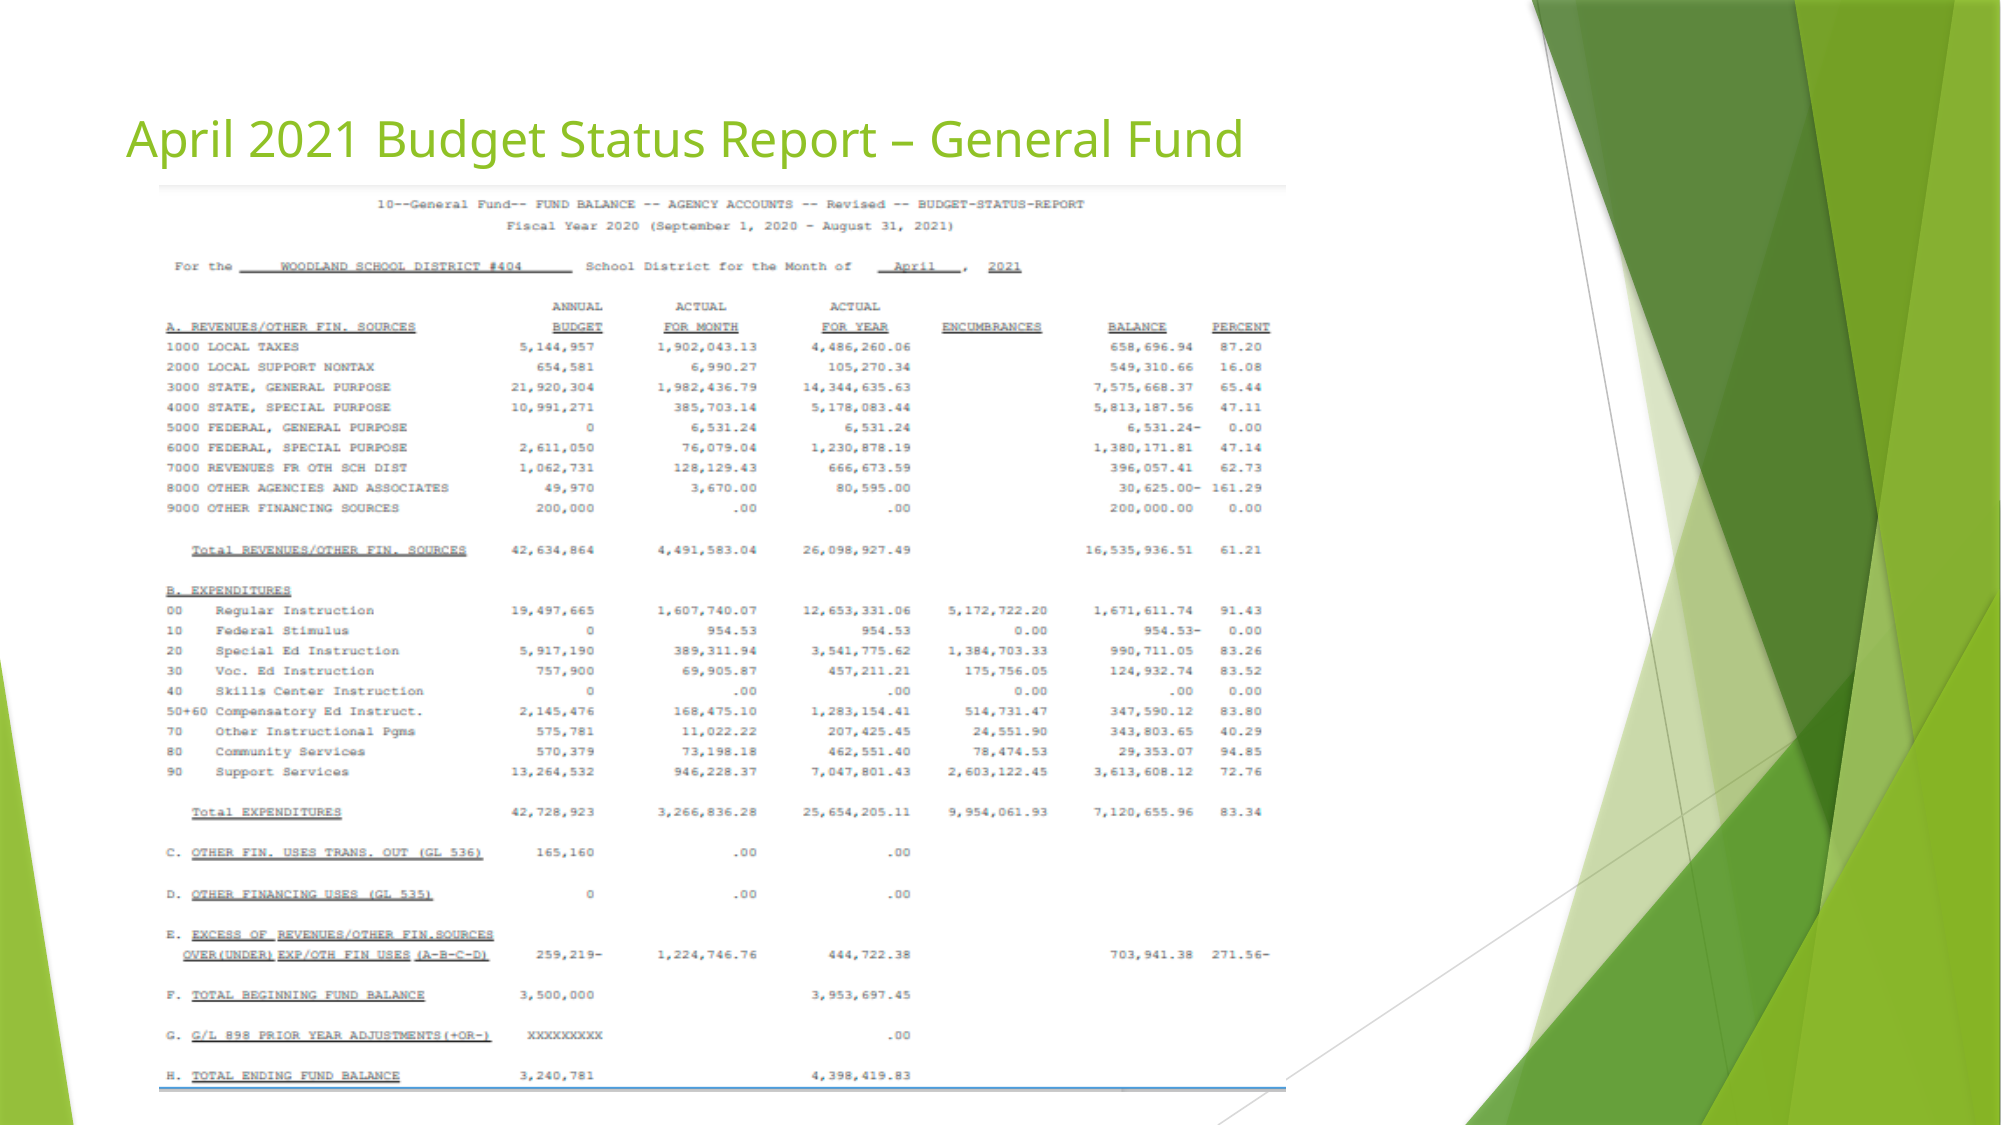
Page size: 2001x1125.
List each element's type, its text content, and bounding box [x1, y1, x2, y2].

title April 2021 Budget Status Report – General Fund [111, 99, 1522, 186]
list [159, 185, 1286, 1092]
